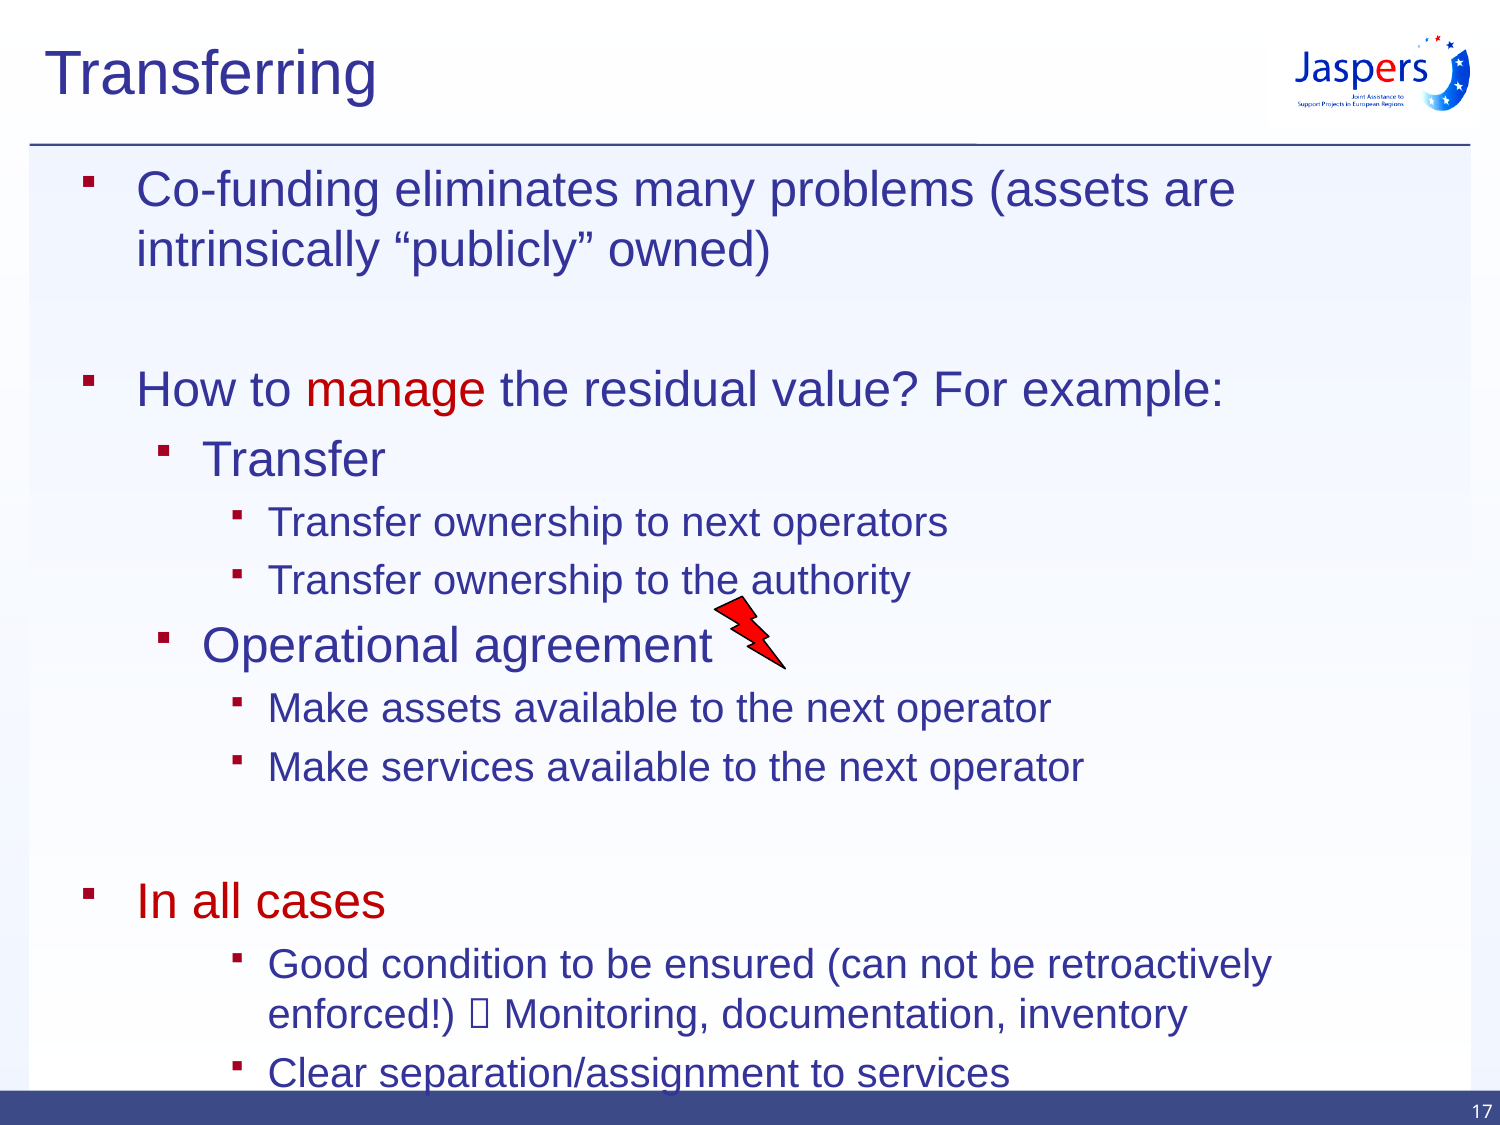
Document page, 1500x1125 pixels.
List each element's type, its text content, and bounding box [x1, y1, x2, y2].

text_box [714, 596, 786, 669]
title Transferring [29, 19, 1500, 120]
list Co-funding eliminates many problems (assets are intrinsically “publicly” owned) How to manage the residual value? For example: Transfer Transfer ownership to next operators Transfer ownership to the authority Operational agreement Make assets available to the next operator Make services available to the next operator In all cases Good condition to be ensured (can not be retroactively enforced!)  Monitoring, documentation, inventory Clear separation/assignment to services [64, 149, 1471, 1083]
slide_number 17 [1195, 1091, 1500, 1125]
